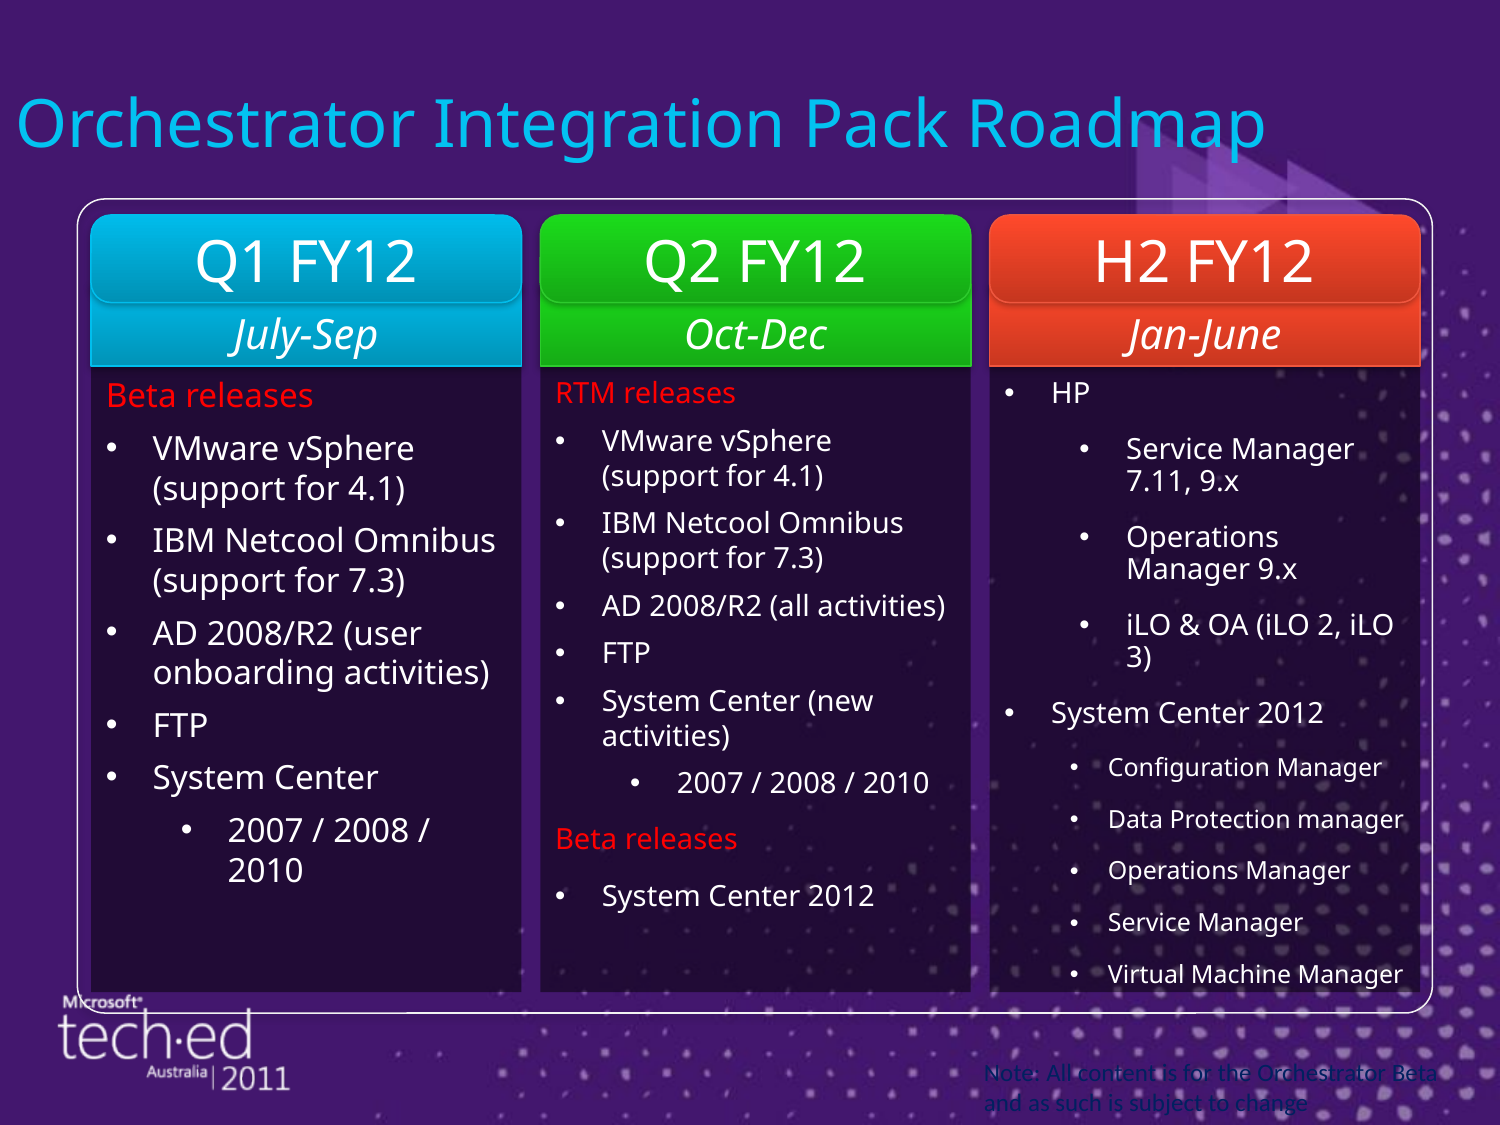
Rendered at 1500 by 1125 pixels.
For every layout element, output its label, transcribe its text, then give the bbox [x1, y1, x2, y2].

text_box [77, 198, 1433, 1014]
title Orchestrator Integration Pack Roadmap [0, 27, 1350, 216]
picture [0, 0, 1500, 1125]
text_box Note: All content is for the Orchestrator Beta and as such is subject to change [969, 1049, 1460, 1124]
